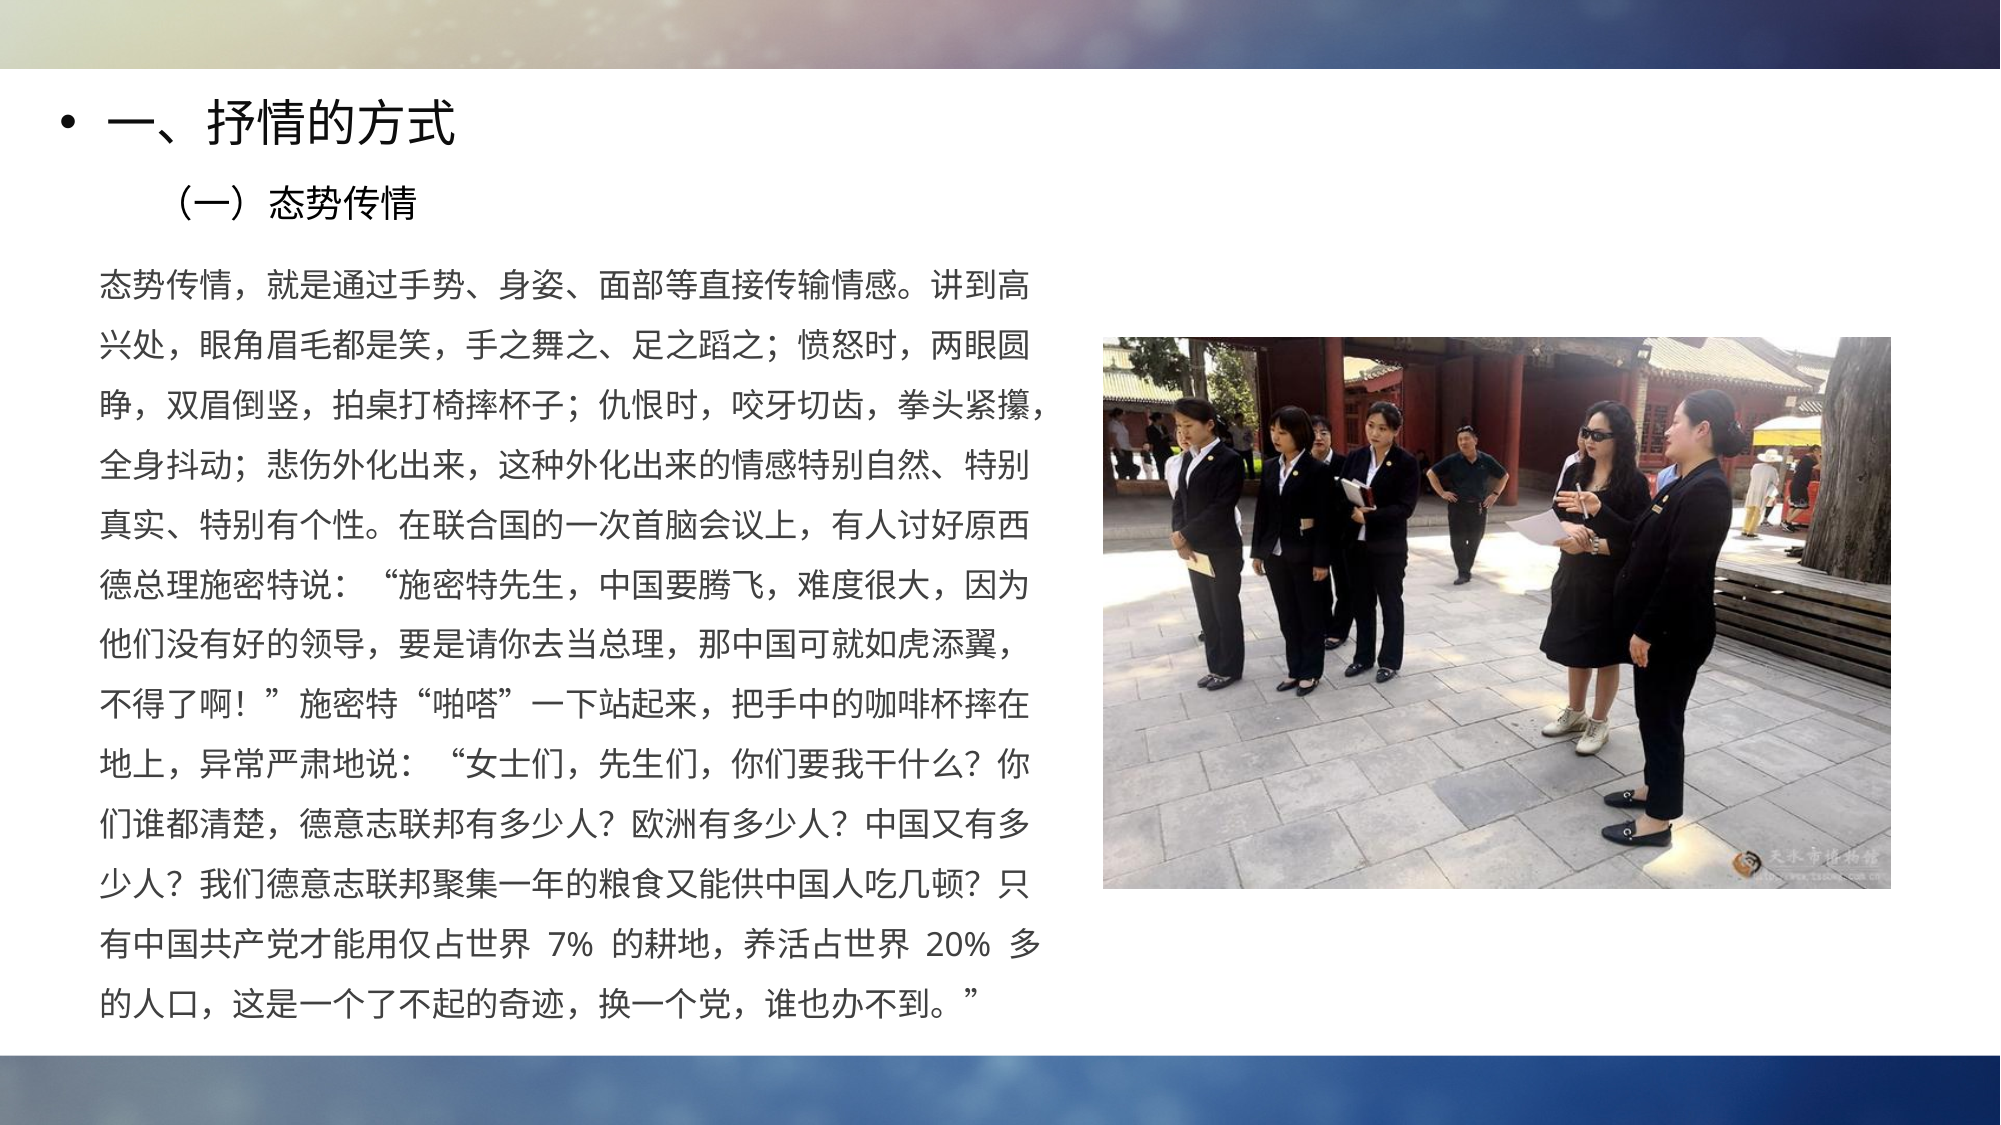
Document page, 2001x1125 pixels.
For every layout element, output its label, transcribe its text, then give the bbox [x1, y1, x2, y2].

picture [0, 0, 2000, 69]
text_box 态势传情，就是通过手势、身姿、面部等直接传输情感。讲到高兴处，眼角眉毛都是笑，手之舞之、足之蹈之；愤怒时，两眼圆睁，双眉倒竖，拍桌打椅摔杯子；仇恨时，咬牙切齿，拳头紧攥，全身抖动；悲伤外化出来，这种外化出来的情感特别自然、特别真实、特别有个性。在联合国的一次首脑会议上，有人讨好原西德总理施密特说：“施密特先生，中国要腾飞，难度很大，因为他们没有好的领导，要是请你去当总理，那中国可就如虎添翼，不得了啊！”施密特“啪嗒”一下站起来，把手中的咖啡杯摔在地上，异常严肃地说：“女士们，先生们，你们要我干什么？你们谁都清楚，德意志联邦有多少人？欧洲有多少人？中国又有多少人？我们德意志联邦聚集一年的粮食又能供中国人吃几顿？只有中国共产党才能用仅占世界 7% 的耕地，养活占世界 20% 多的人口，这是一个了不起的奇迹，换一个党，谁也办不到。” [85, 236, 1069, 1031]
text_box （一）态势传情 [141, 172, 434, 233]
picture [0, 1056, 2000, 1125]
picture [1103, 337, 1891, 889]
text_box 一、抒情的方式 [44, 84, 799, 160]
